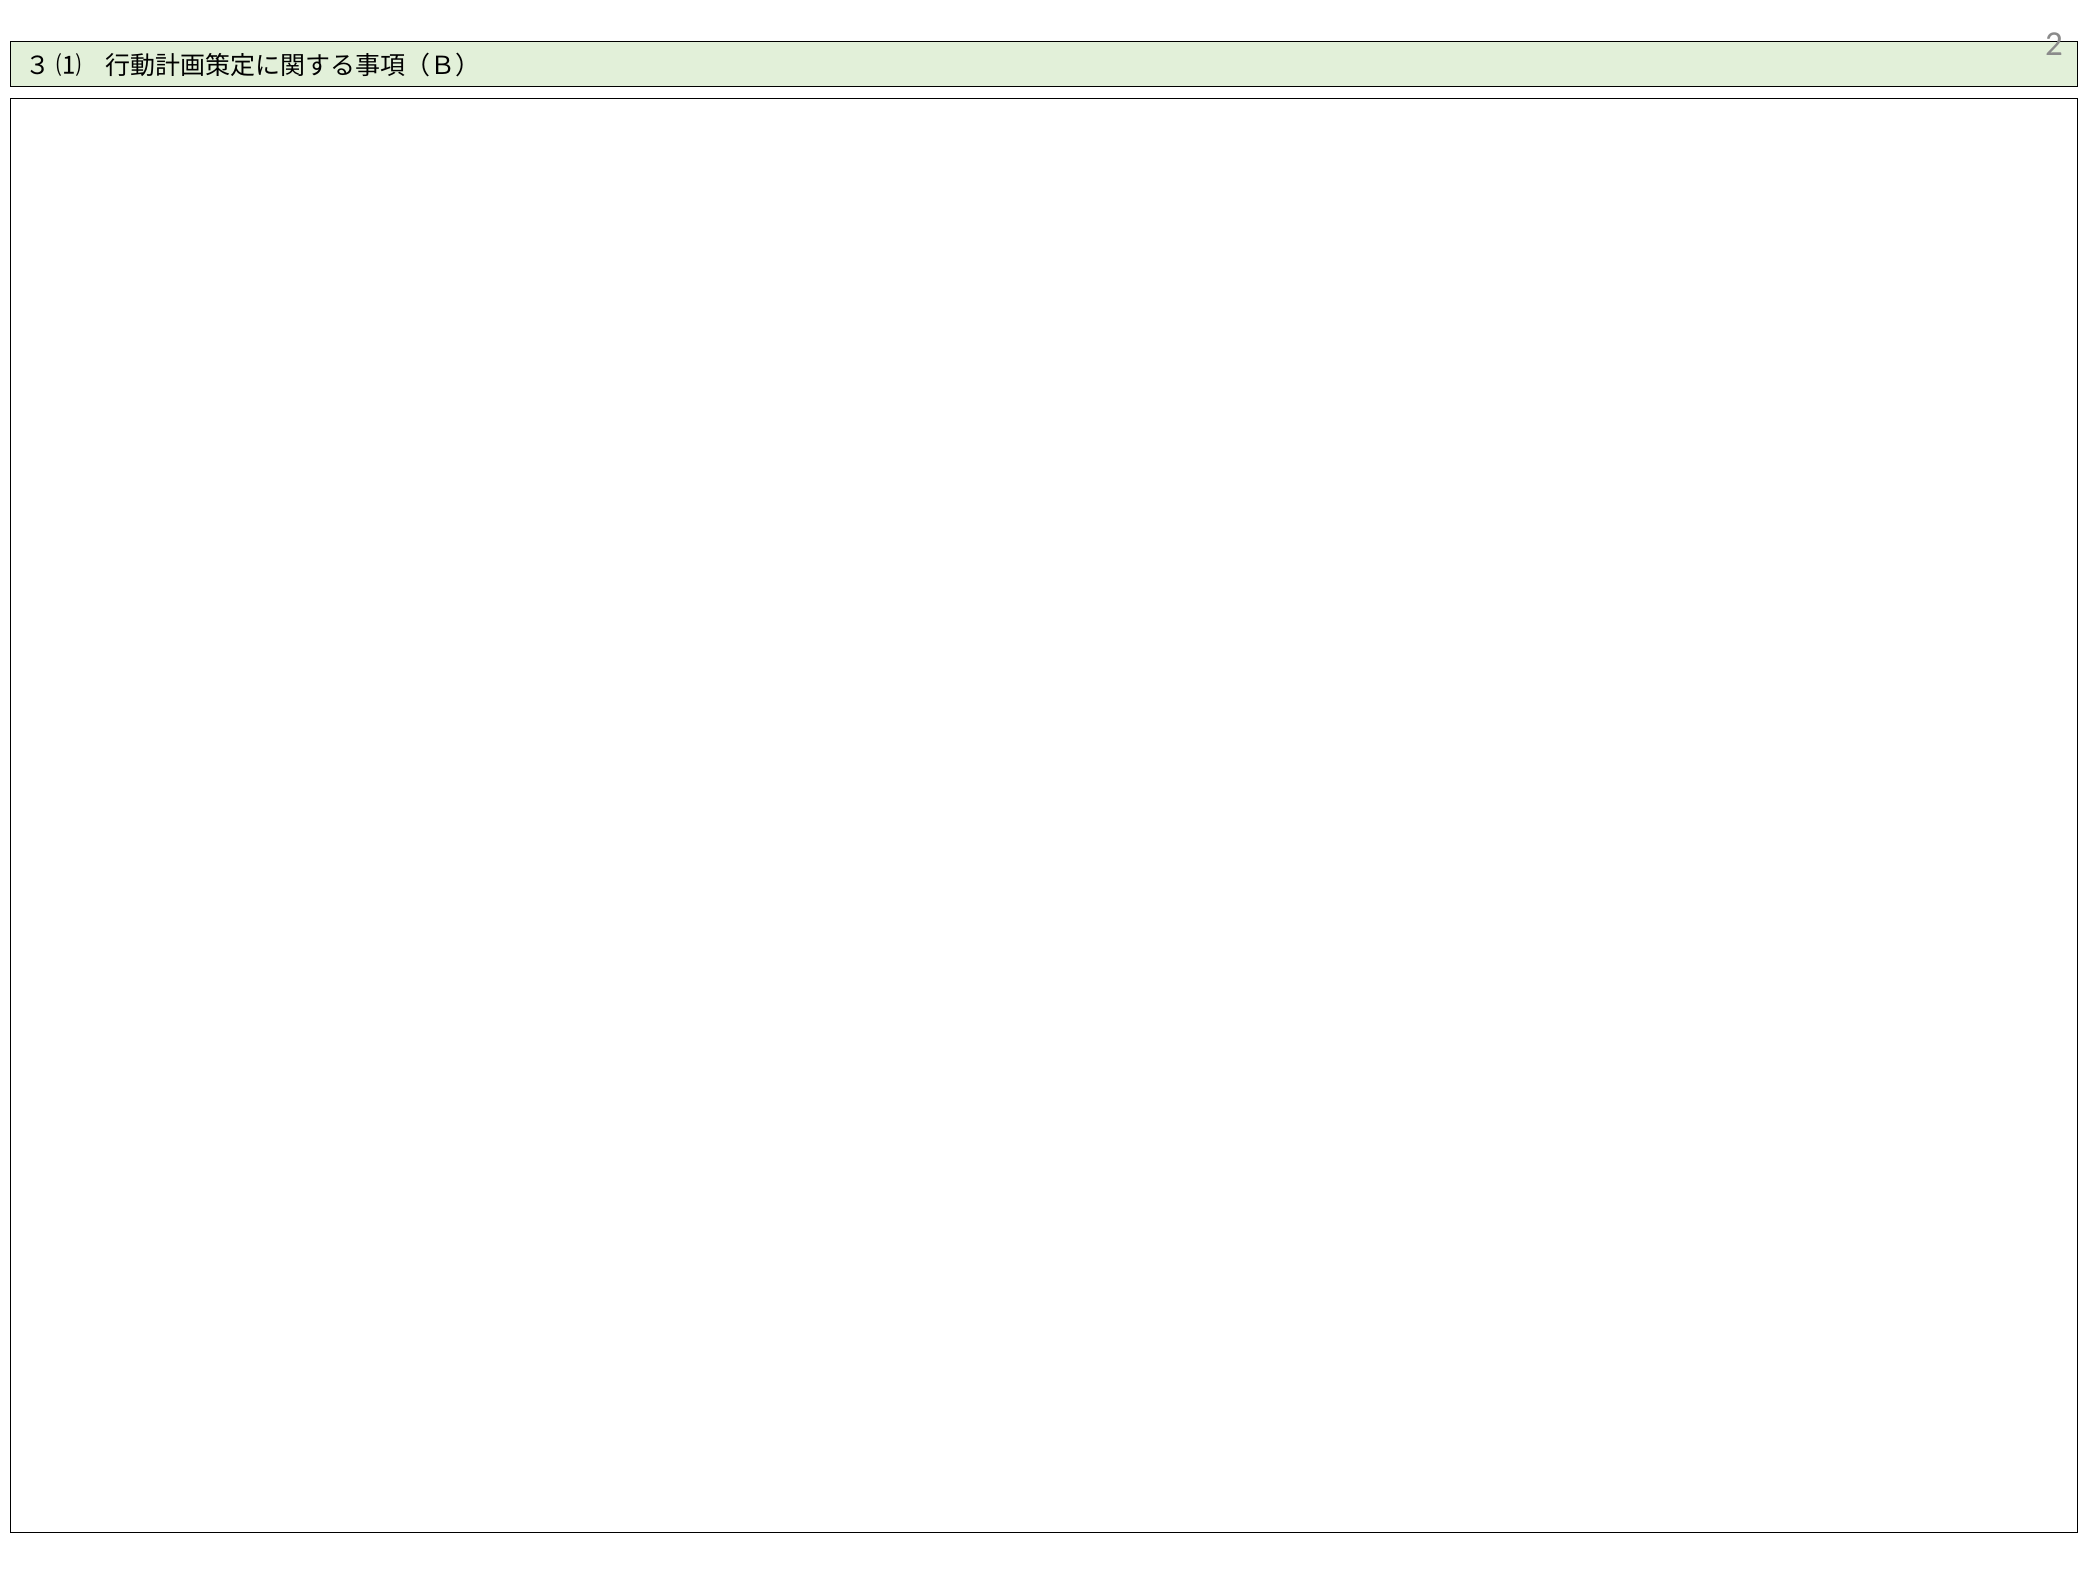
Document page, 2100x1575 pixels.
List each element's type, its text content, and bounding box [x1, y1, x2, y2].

slide_number 2 [1605, 0, 2078, 84]
text_box [10, 98, 2078, 1533]
text_box ３ ⑴ 行動計画策定に関する事項（Ｂ） [10, 41, 2078, 87]
